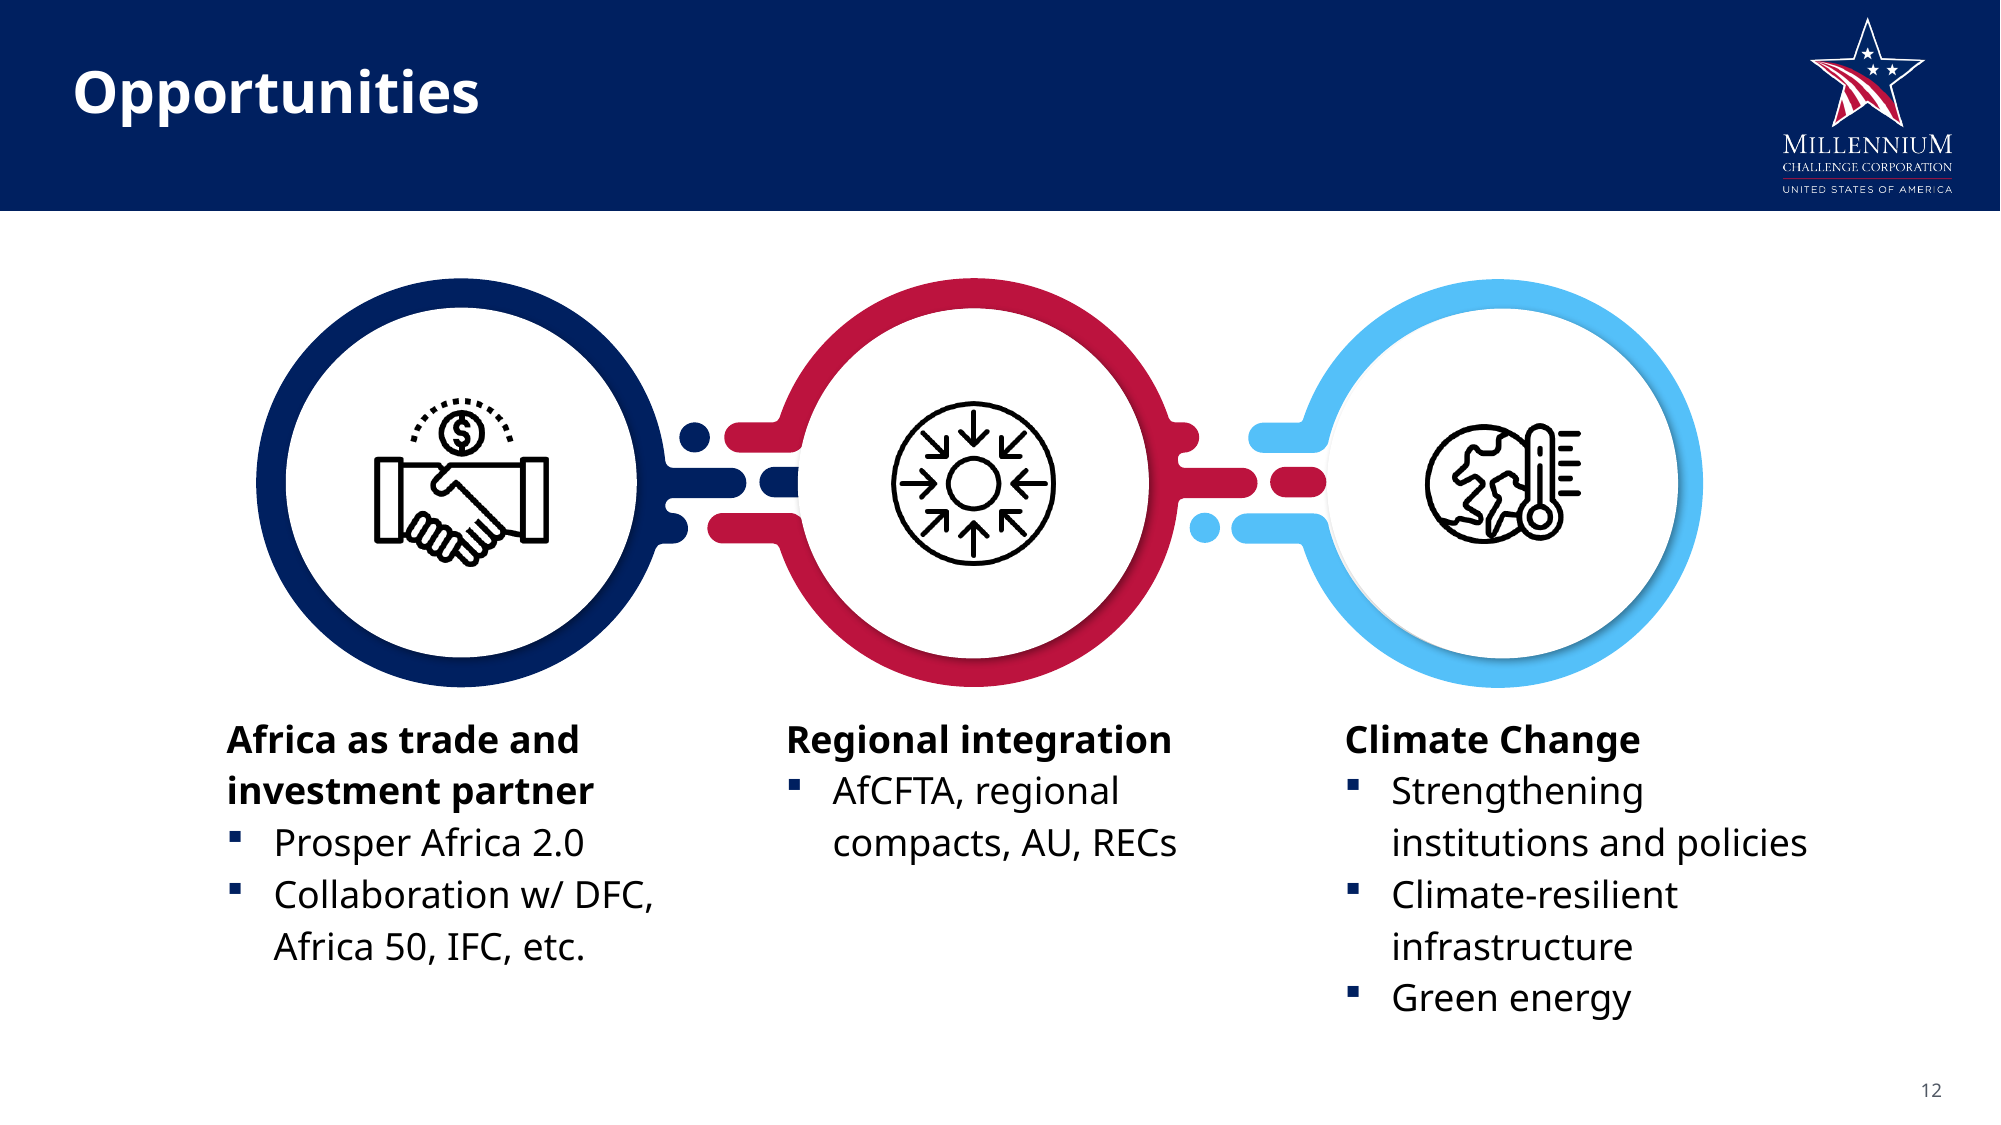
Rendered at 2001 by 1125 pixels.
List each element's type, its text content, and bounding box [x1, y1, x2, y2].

text_box [256, 278, 747, 688]
text_box Regional integration AfCFTA, regional compacts, AU, RECs [770, 709, 1293, 916]
text_box [1189, 512, 1221, 543]
text_box [759, 466, 796, 498]
text_box [679, 422, 710, 453]
text_box [797, 308, 1149, 659]
picture [1423, 423, 1582, 544]
text_box Africa as trade and investment partner Prosper Africa 2.0 Collaboration w/ DFC, Africa 50, IFC, etc. [211, 709, 734, 968]
text_box [1270, 466, 1324, 498]
text_box 12 [1883, 1071, 1958, 1112]
text_box [1231, 279, 1704, 688]
title Opportunities [72, 56, 1928, 194]
picture [891, 401, 1056, 566]
text_box [1327, 308, 1679, 659]
picture [1783, 17, 1952, 193]
picture [374, 398, 549, 567]
text_box [707, 278, 1258, 687]
text_box Climate Change Strengthening institutions and policies Climate-resilient infrastructure Green energy [1329, 709, 1852, 1020]
text_box [285, 307, 637, 658]
